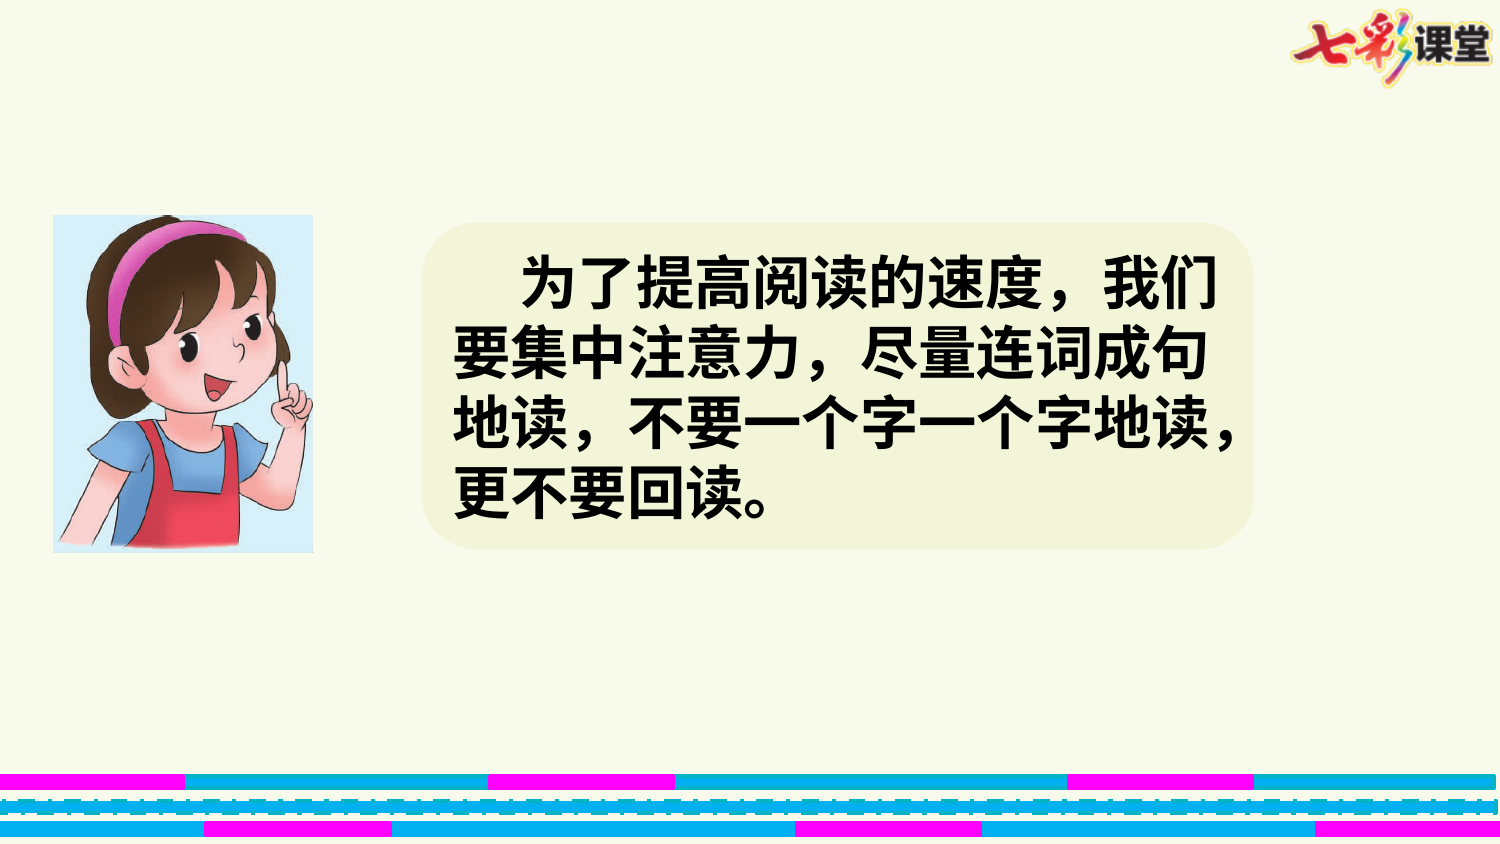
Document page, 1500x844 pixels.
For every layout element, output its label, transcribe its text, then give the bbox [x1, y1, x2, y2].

picture [52, 215, 313, 553]
picture [1289, 8, 1495, 89]
text_box 为了提高阅读的速度，我们要集中注意力，尽量连词成句地读，不要一个字一个字地读，更不要回读。 [421, 222, 1254, 550]
